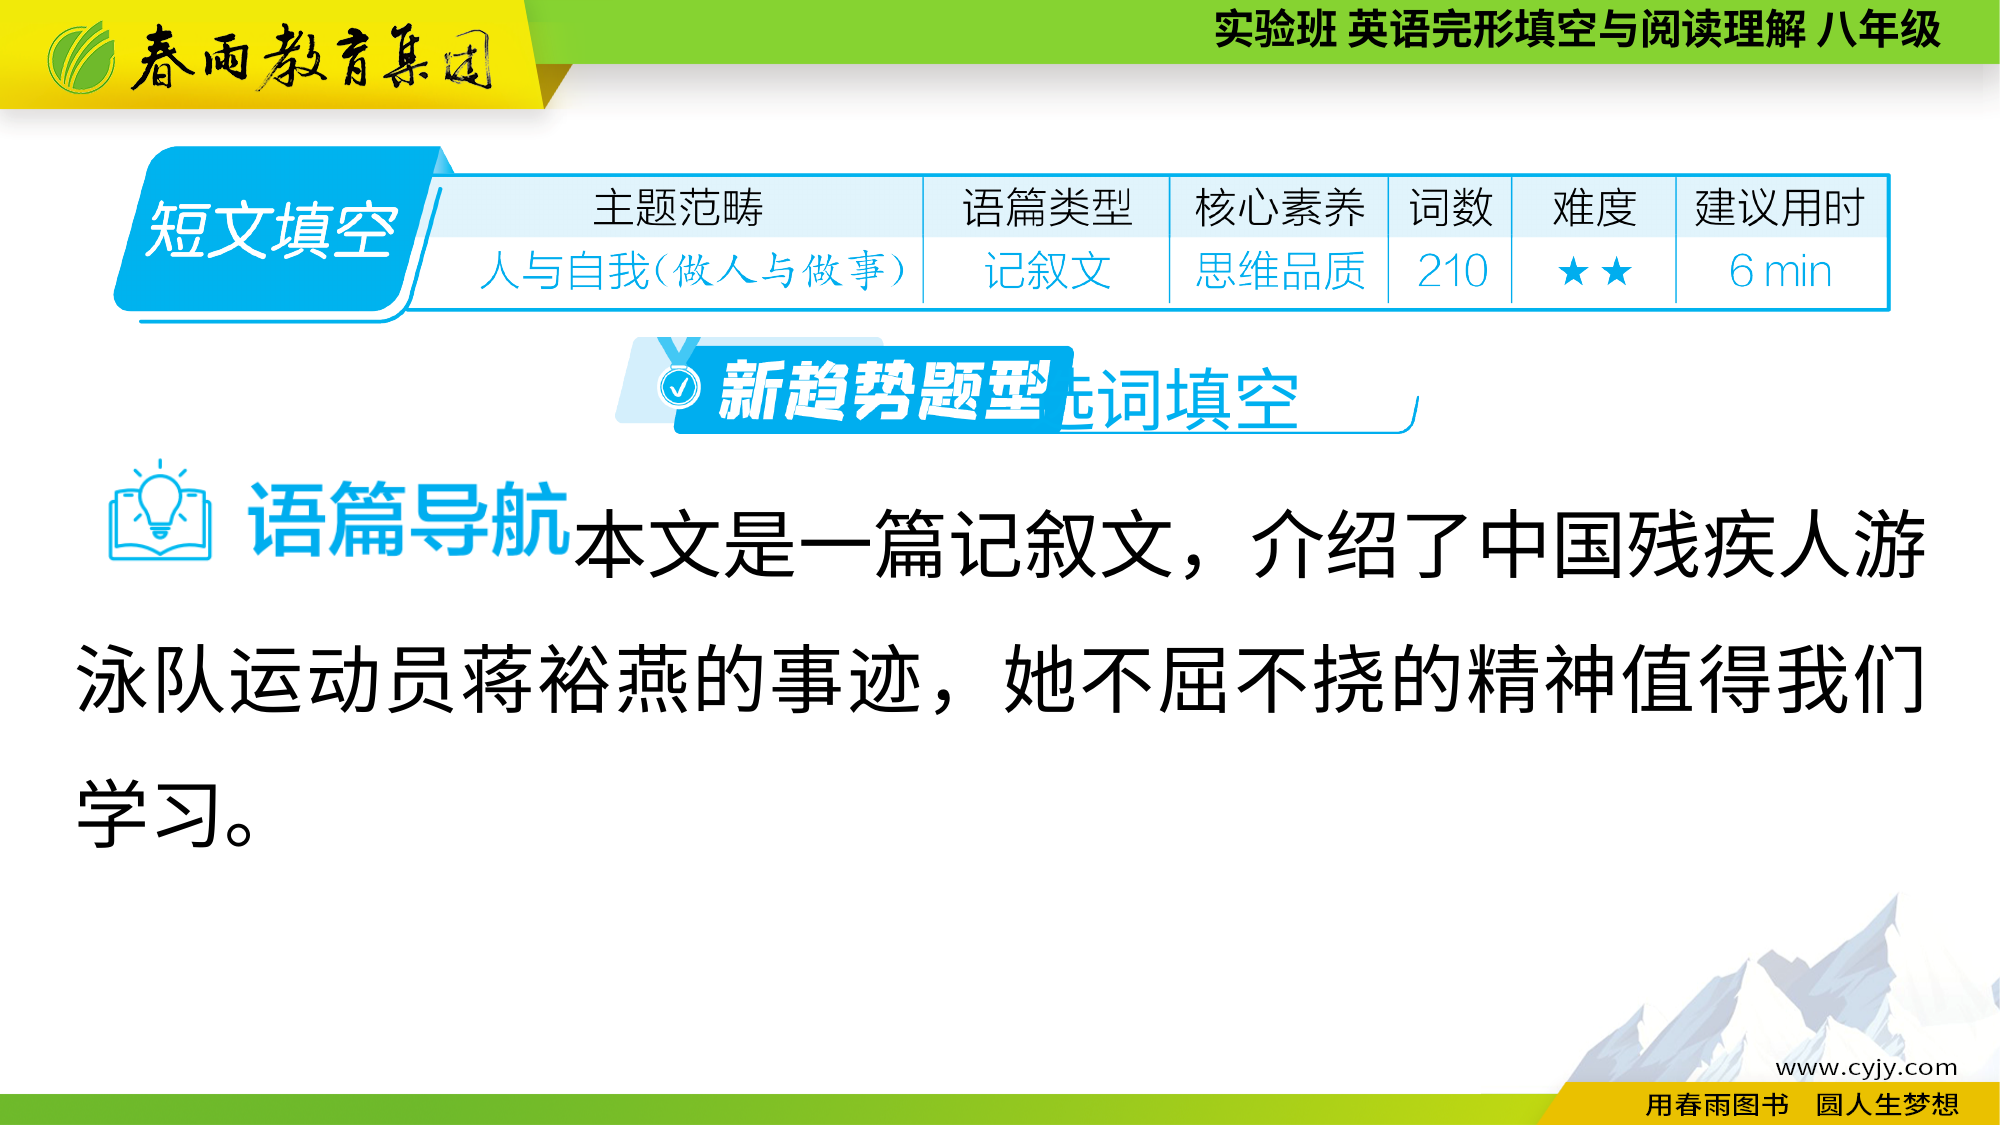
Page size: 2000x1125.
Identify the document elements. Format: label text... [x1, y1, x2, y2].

list 本文是一篇记叙文，介绍了中国残疾人游泳队运动员蒋裕燕的事迹，她不屈不挠的精神值得我们学习。 [59, 445, 1944, 870]
picture [0, 0, 2000, 1125]
text_box 选词填空 [158, 308, 1933, 445]
